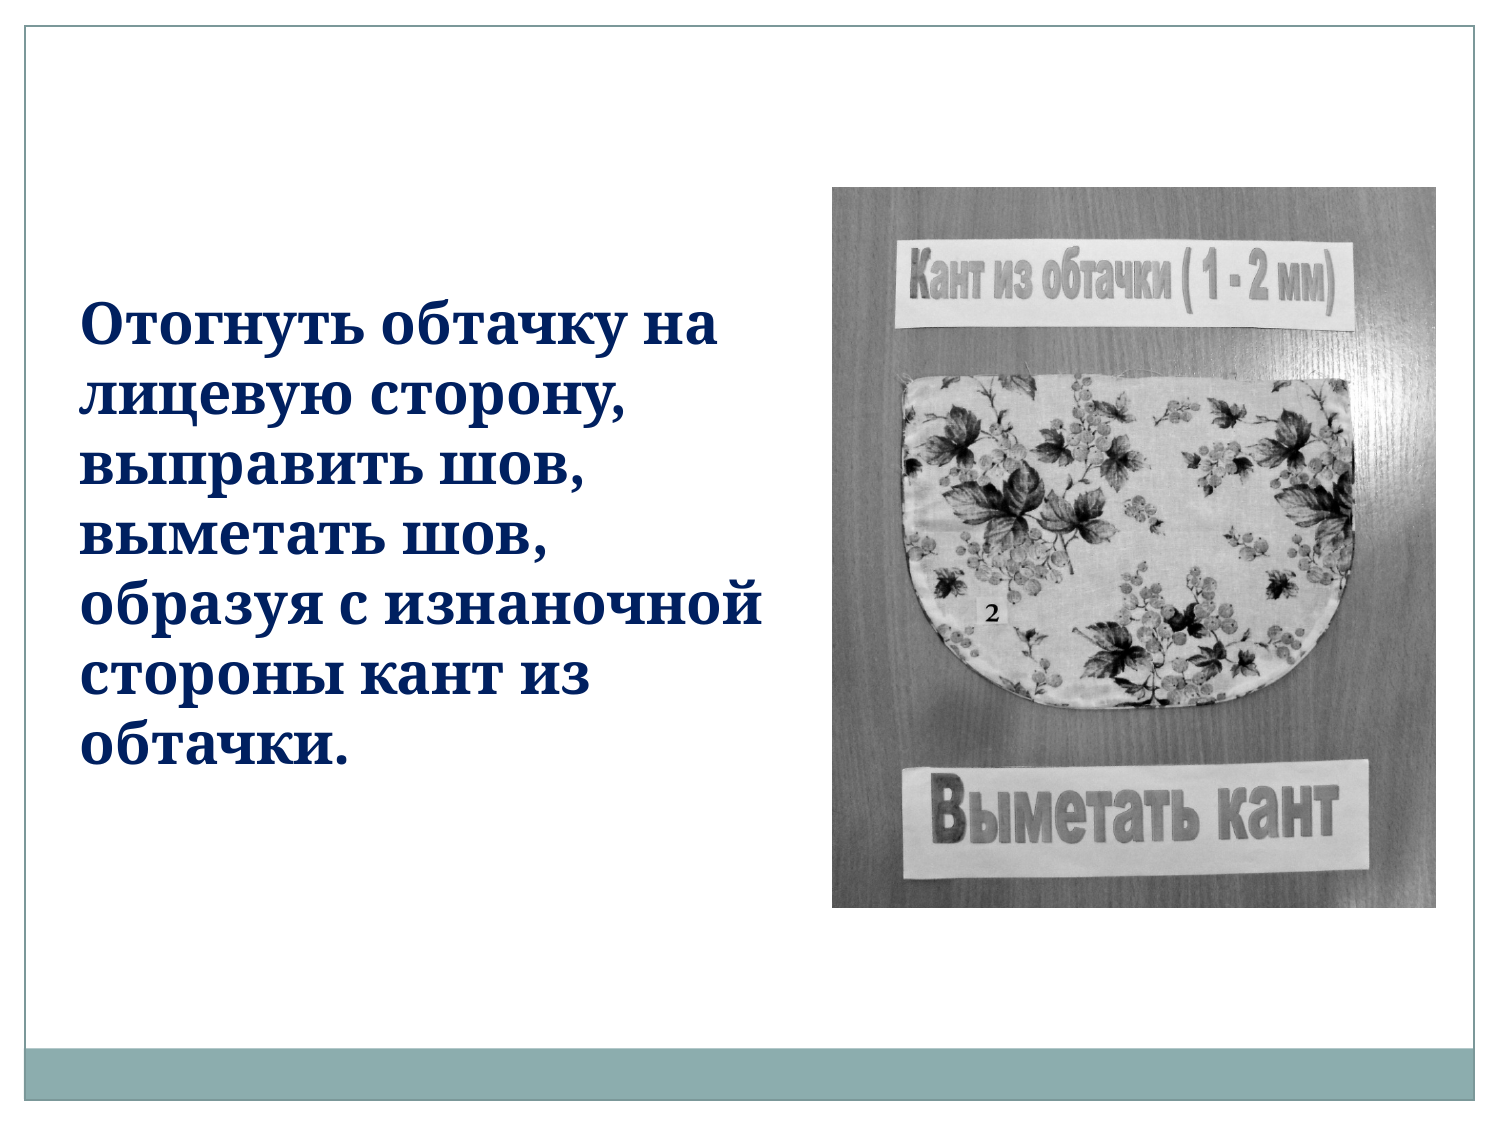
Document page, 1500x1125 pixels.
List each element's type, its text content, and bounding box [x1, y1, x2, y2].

text_box Отогнуть обтачку на лицевую сторону, выправить шов, выметать шов, образуя с изнаночной стороны кант из обтачки. [64, 278, 815, 784]
picture [831, 187, 1436, 908]
